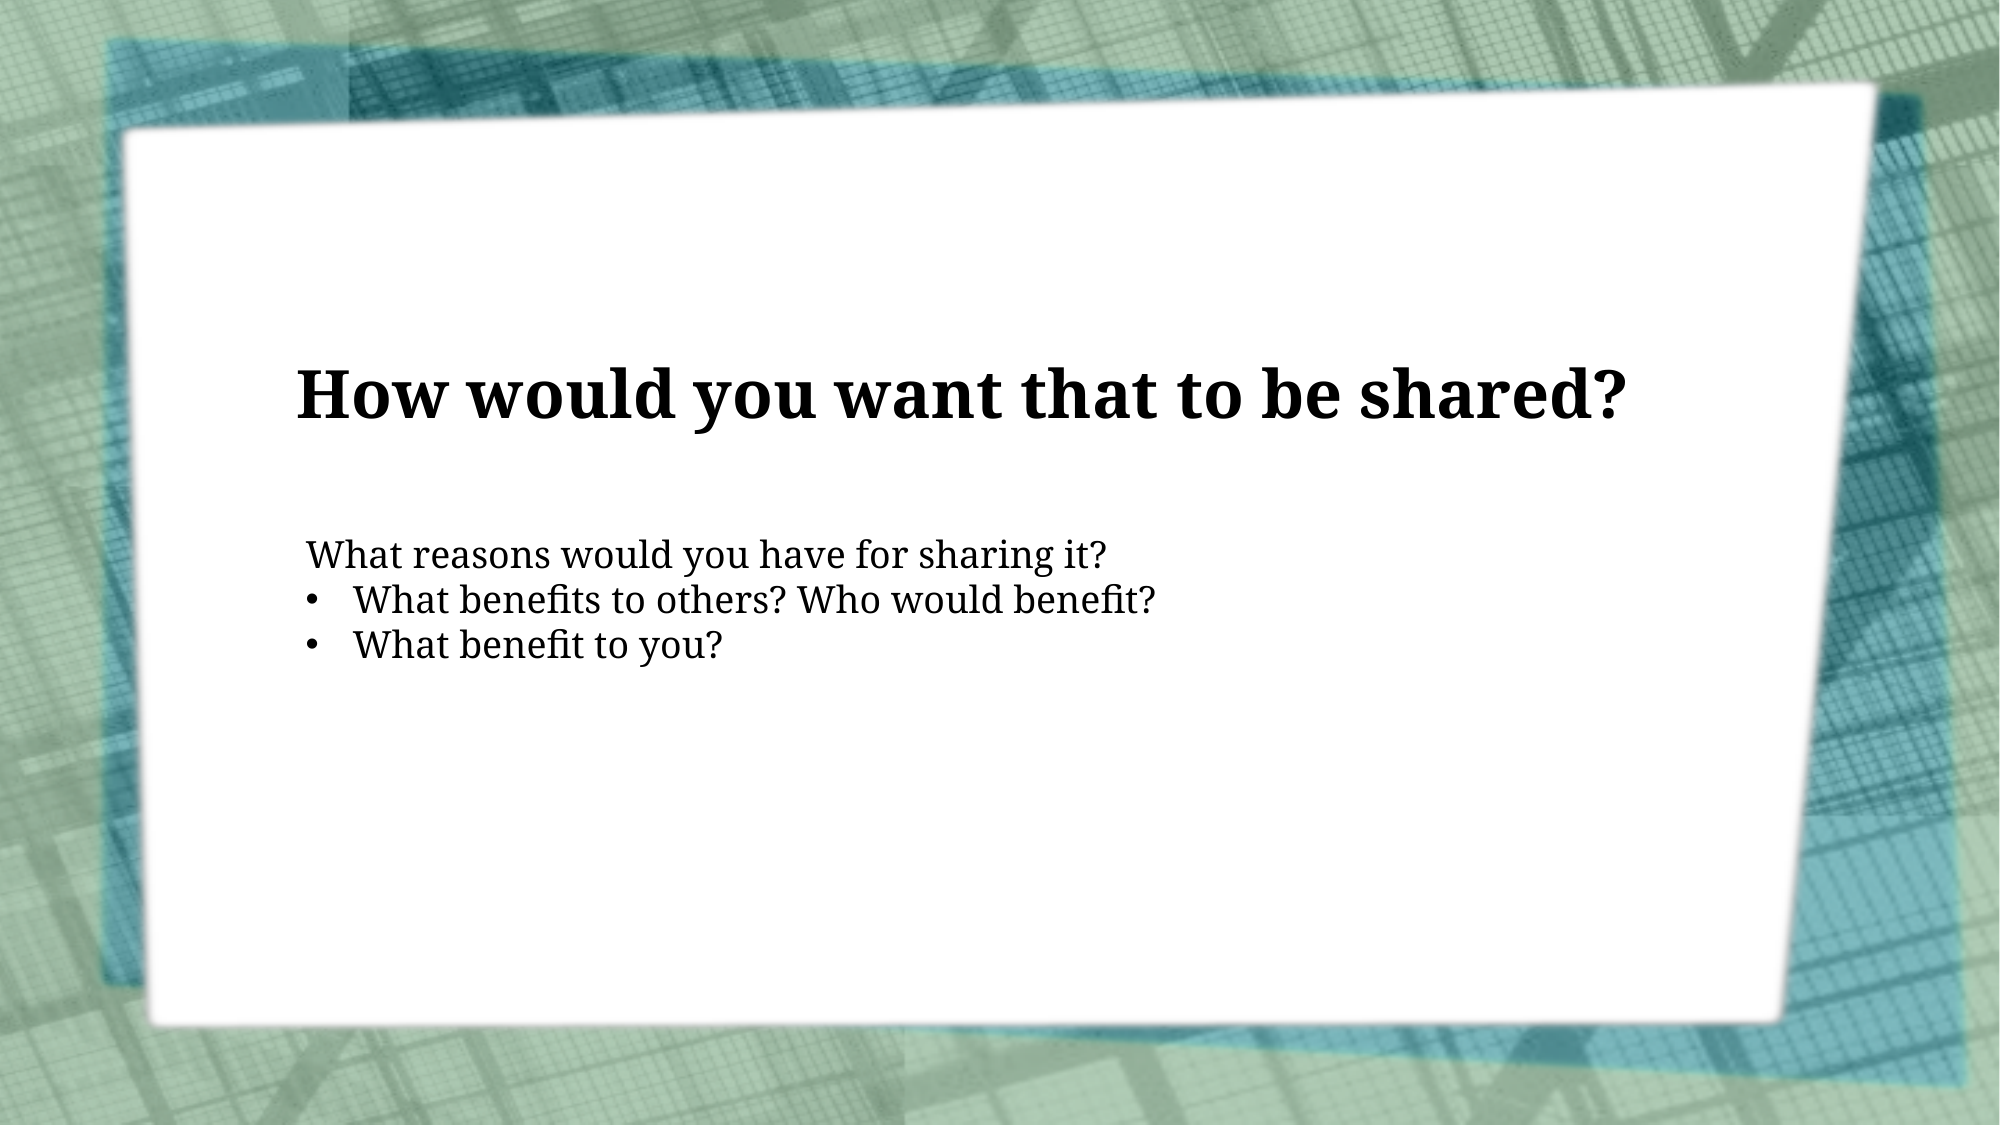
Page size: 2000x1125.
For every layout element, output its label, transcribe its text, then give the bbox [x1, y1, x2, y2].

picture [0, 0, 2000, 1125]
title How would you want that to be shared? [178, 125, 1749, 441]
text_box What reasons would you have for sharing it? What benefits to others? Who would benefit? What benefit to you? [290, 523, 1690, 674]
